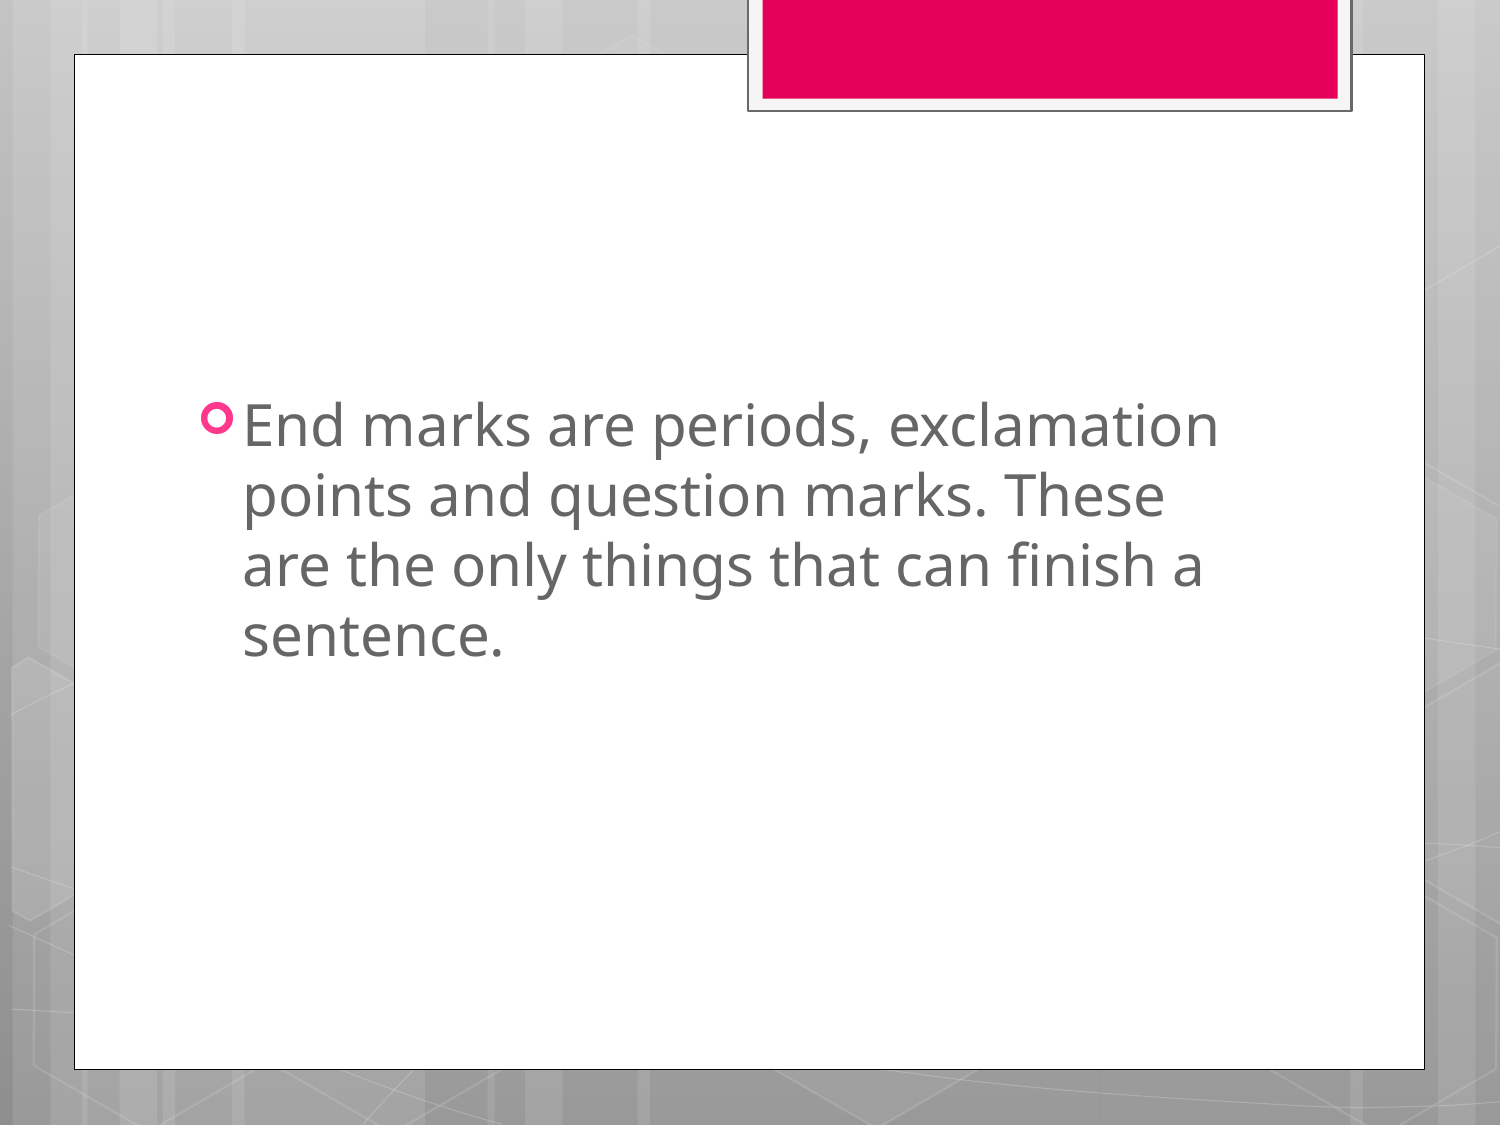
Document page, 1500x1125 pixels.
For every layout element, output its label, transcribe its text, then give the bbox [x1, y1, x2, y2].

list End marks are periods, exclamation points and question marks. These are the only things that can finish a sentence. [171, 381, 1283, 957]
